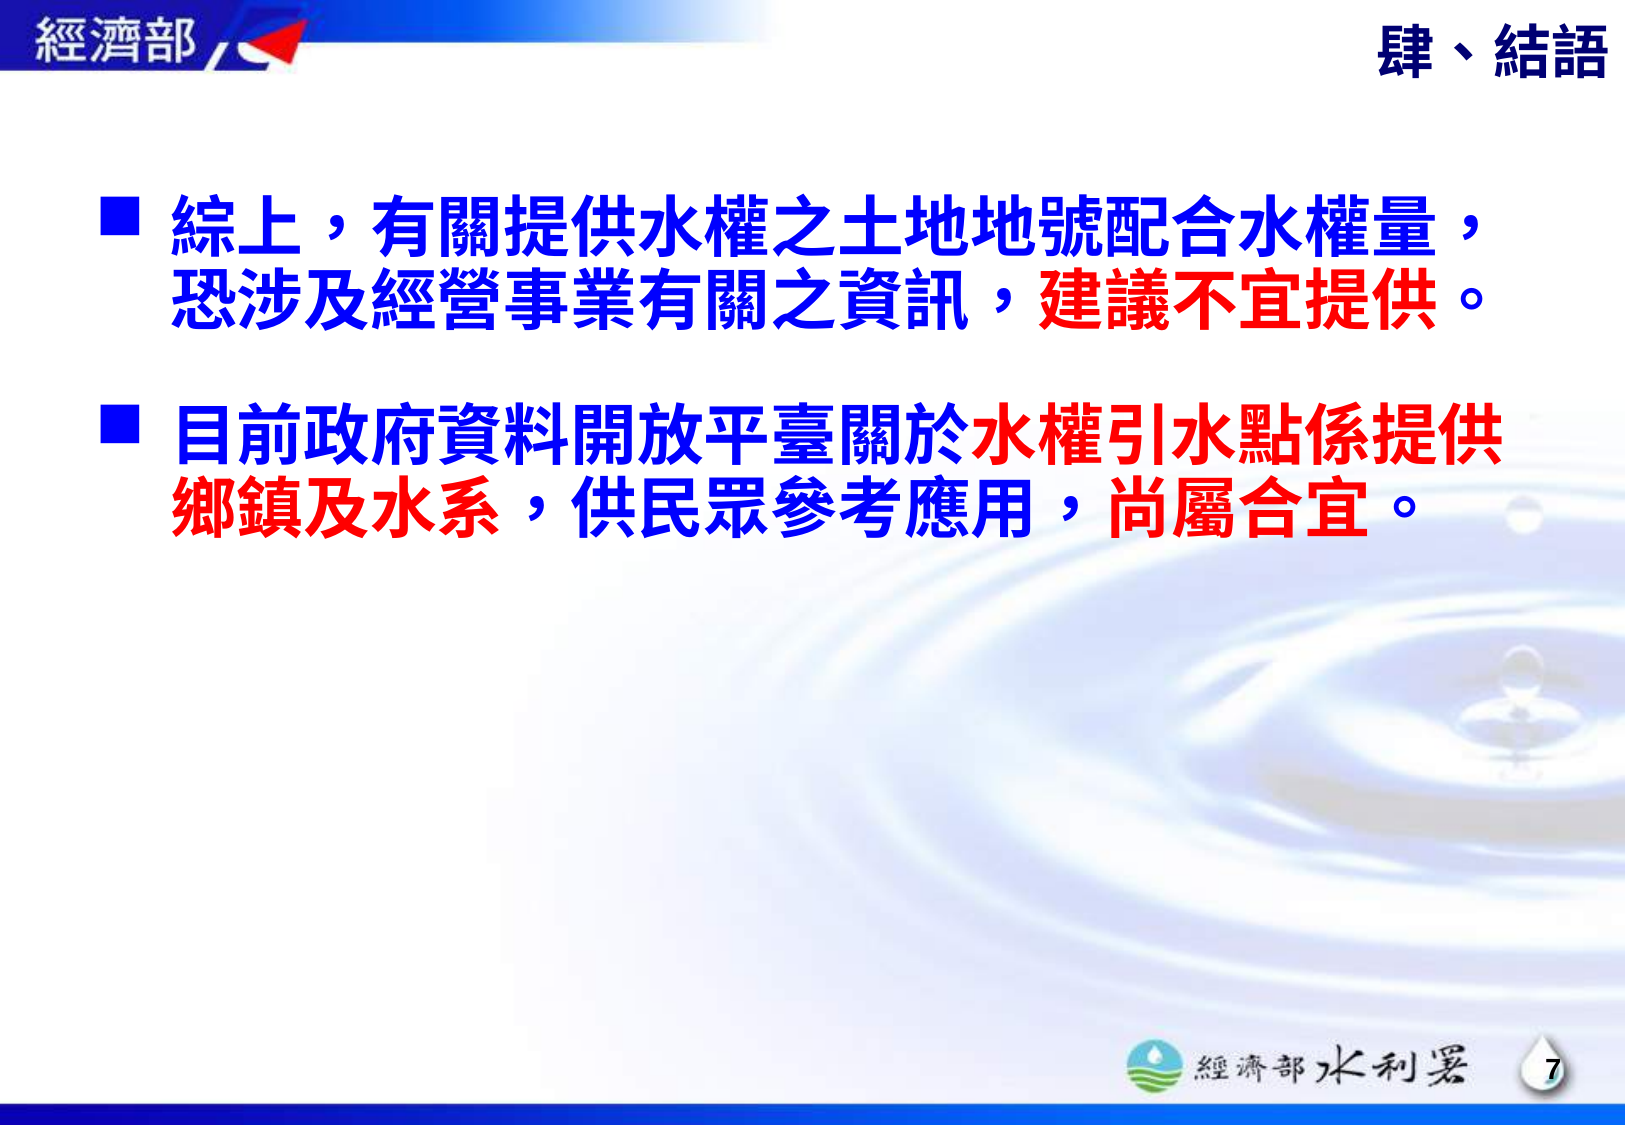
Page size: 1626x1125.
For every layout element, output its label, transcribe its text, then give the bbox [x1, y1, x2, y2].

slide_number 6 [1237, 1042, 1577, 1119]
text_box 肆、結語 [0, 0, 1625, 100]
text_box 綜上，有關提供水權之土地地號配合水權量，恐涉及經營事業有關之資訊，建議不宜提供。 目前政府資料開放平臺關於水權引水點係提供鄉鎮及水系，供民眾參考應用，尚屬合宜。 [80, 184, 1577, 554]
picture [0, 100, 1625, 1125]
